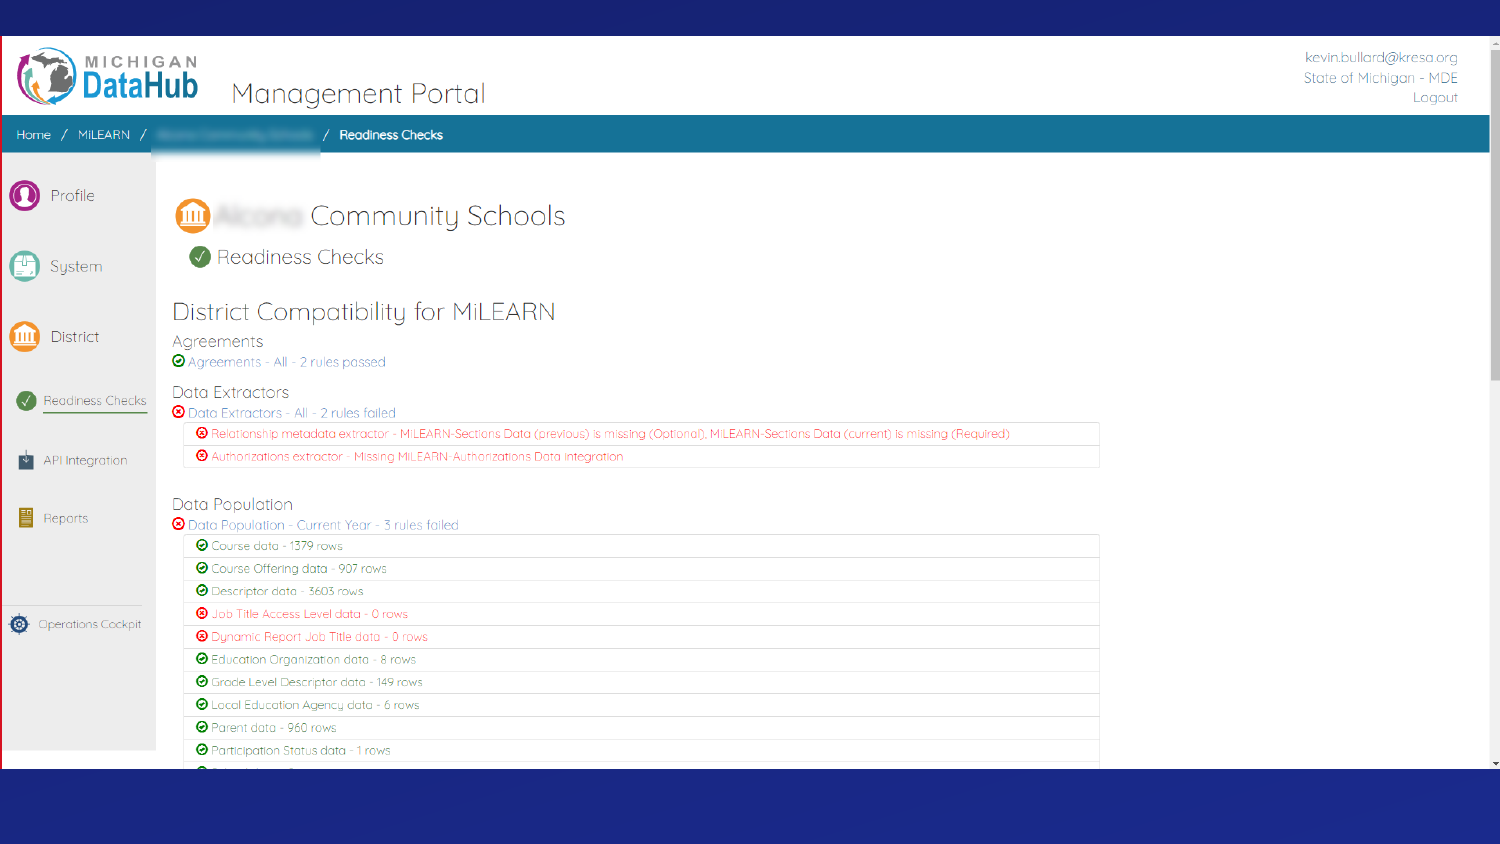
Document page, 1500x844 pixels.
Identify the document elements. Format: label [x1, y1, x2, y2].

picture [0, 36, 1500, 770]
